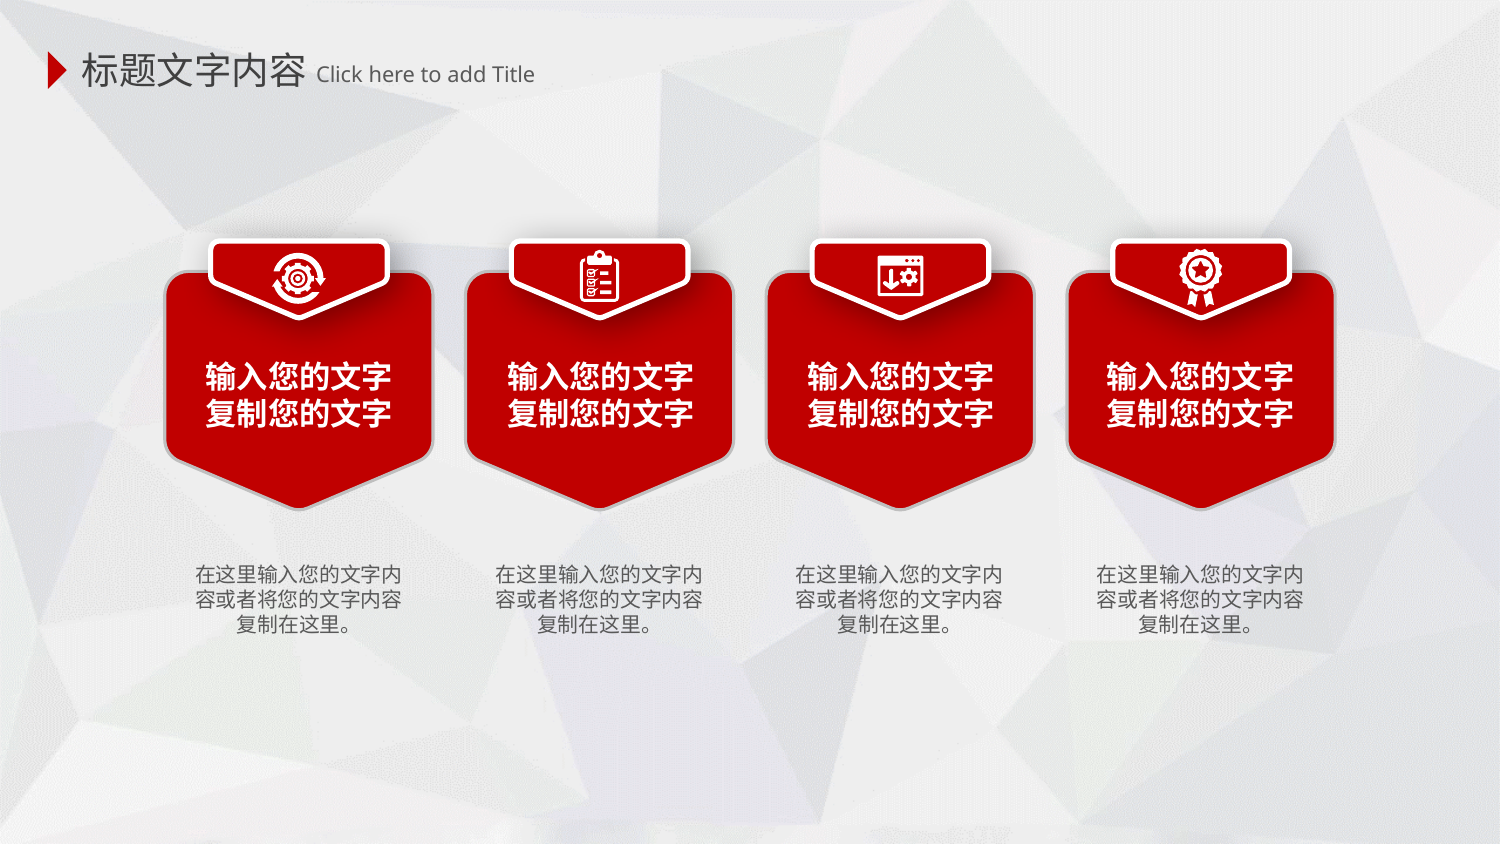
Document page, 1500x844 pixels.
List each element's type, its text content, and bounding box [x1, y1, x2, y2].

text_box [510, 239, 690, 319]
text_box 输入您的文字 复制您的文字 [1064, 349, 1337, 440]
text_box 输入您的文字 复制您的文字 [764, 349, 1037, 440]
picture [0, 0, 1500, 844]
text_box [464, 440, 735, 511]
text_box [163, 440, 434, 511]
text_box [163, 270, 435, 349]
text_box [578, 248, 621, 303]
text_box 输入您的文字 复制您的文字 [163, 349, 436, 440]
text_box 在这里输入您的文字内容或者将您的文字内容复制在这里。 [170, 554, 428, 645]
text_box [271, 252, 326, 304]
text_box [877, 255, 924, 297]
text_box [765, 270, 1036, 349]
text_box [1065, 270, 1337, 349]
text_box 在这里输入您的文字内容或者将您的文字内容复制在这里。 [470, 554, 729, 645]
text_box [1065, 440, 1337, 511]
text_box 输入您的文字 复制您的文字 [464, 349, 737, 440]
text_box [48, 39, 558, 101]
text_box [209, 239, 389, 319]
text_box [765, 440, 1036, 511]
text_box 在这里输入您的文字内容或者将您的文字内容复制在这里。 [1071, 554, 1330, 645]
text_box 在这里输入您的文字内容或者将您的文字内容复制在这里。 [771, 554, 1029, 645]
text_box [464, 270, 735, 349]
text_box [811, 239, 990, 319]
text_box [1111, 239, 1291, 319]
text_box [1179, 248, 1223, 308]
